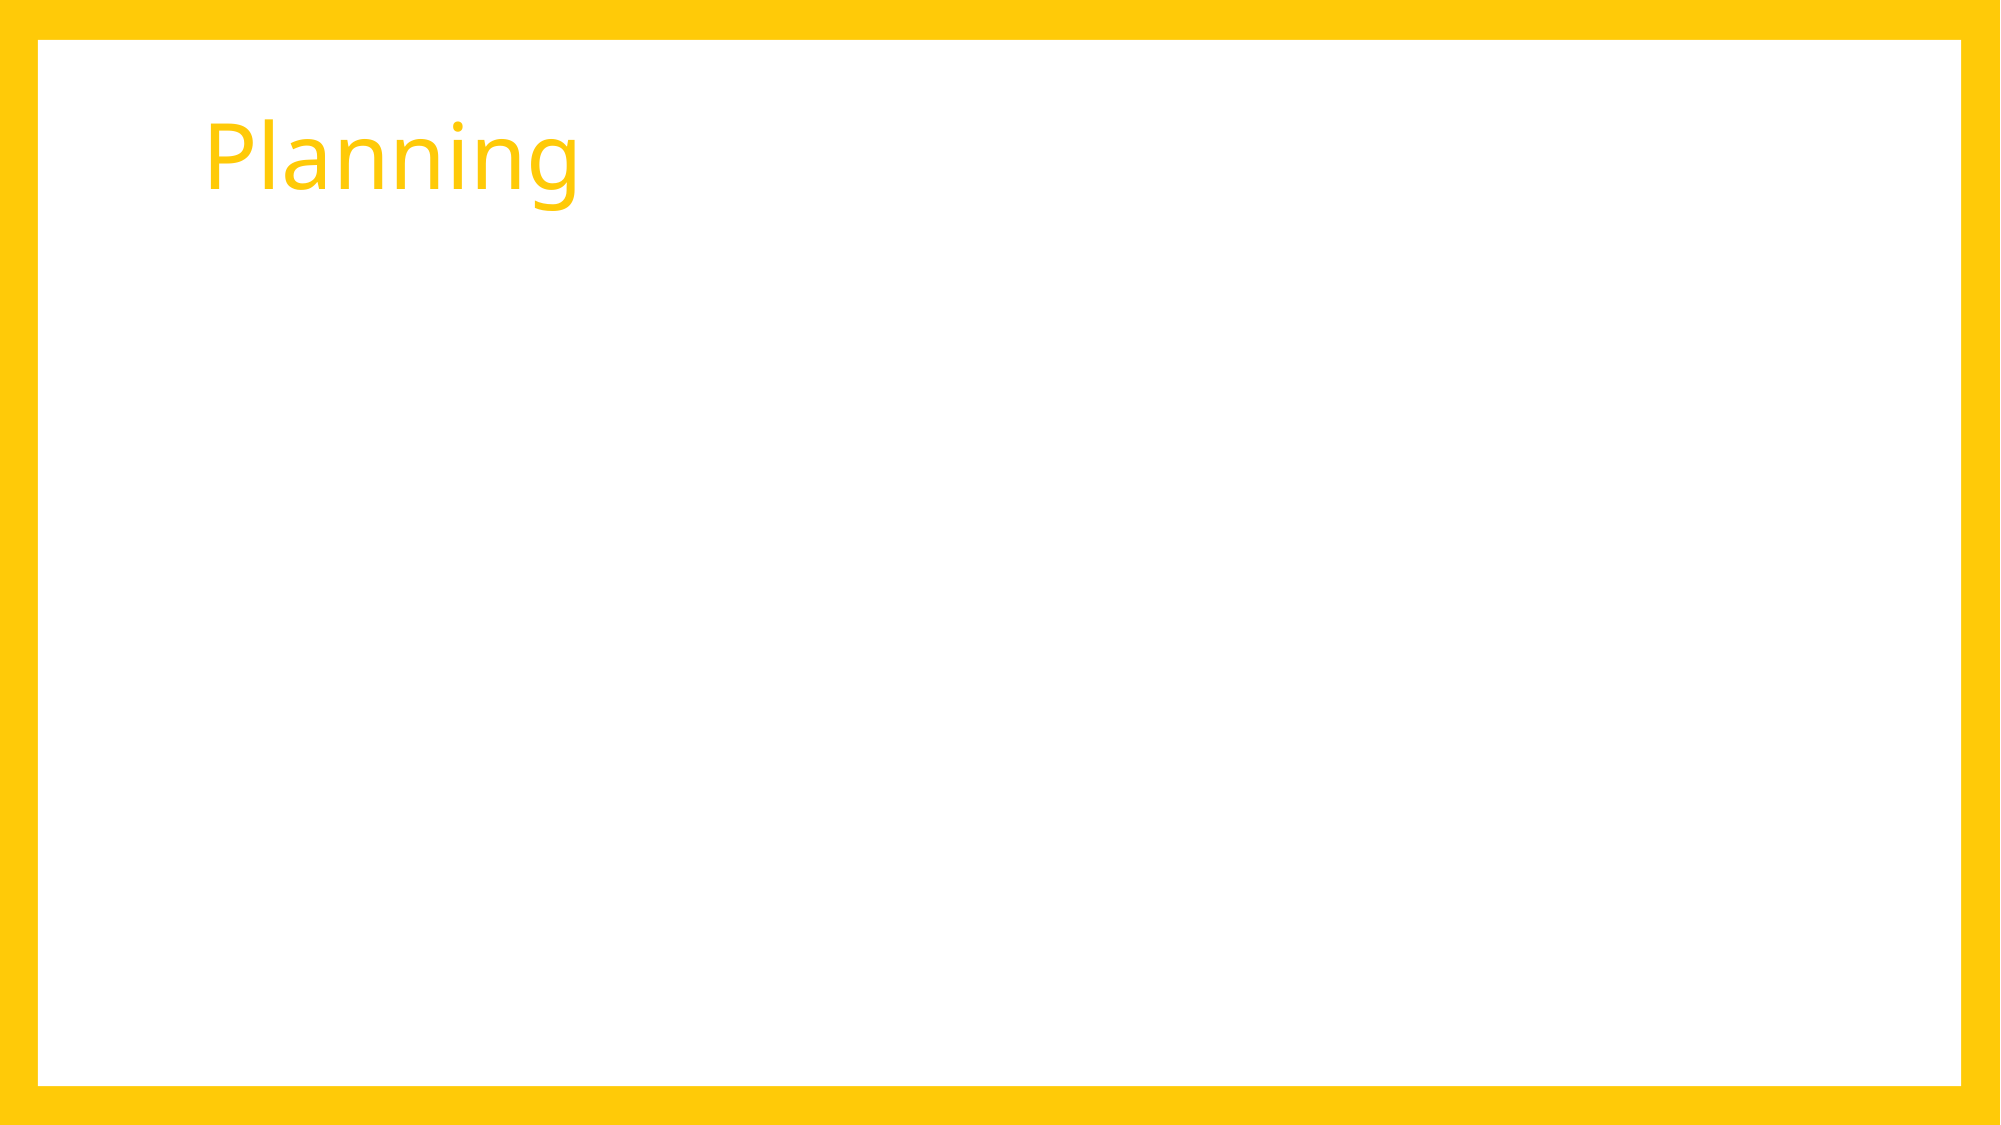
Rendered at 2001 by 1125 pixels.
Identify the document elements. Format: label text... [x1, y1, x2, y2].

title Planning [187, 48, 1808, 272]
